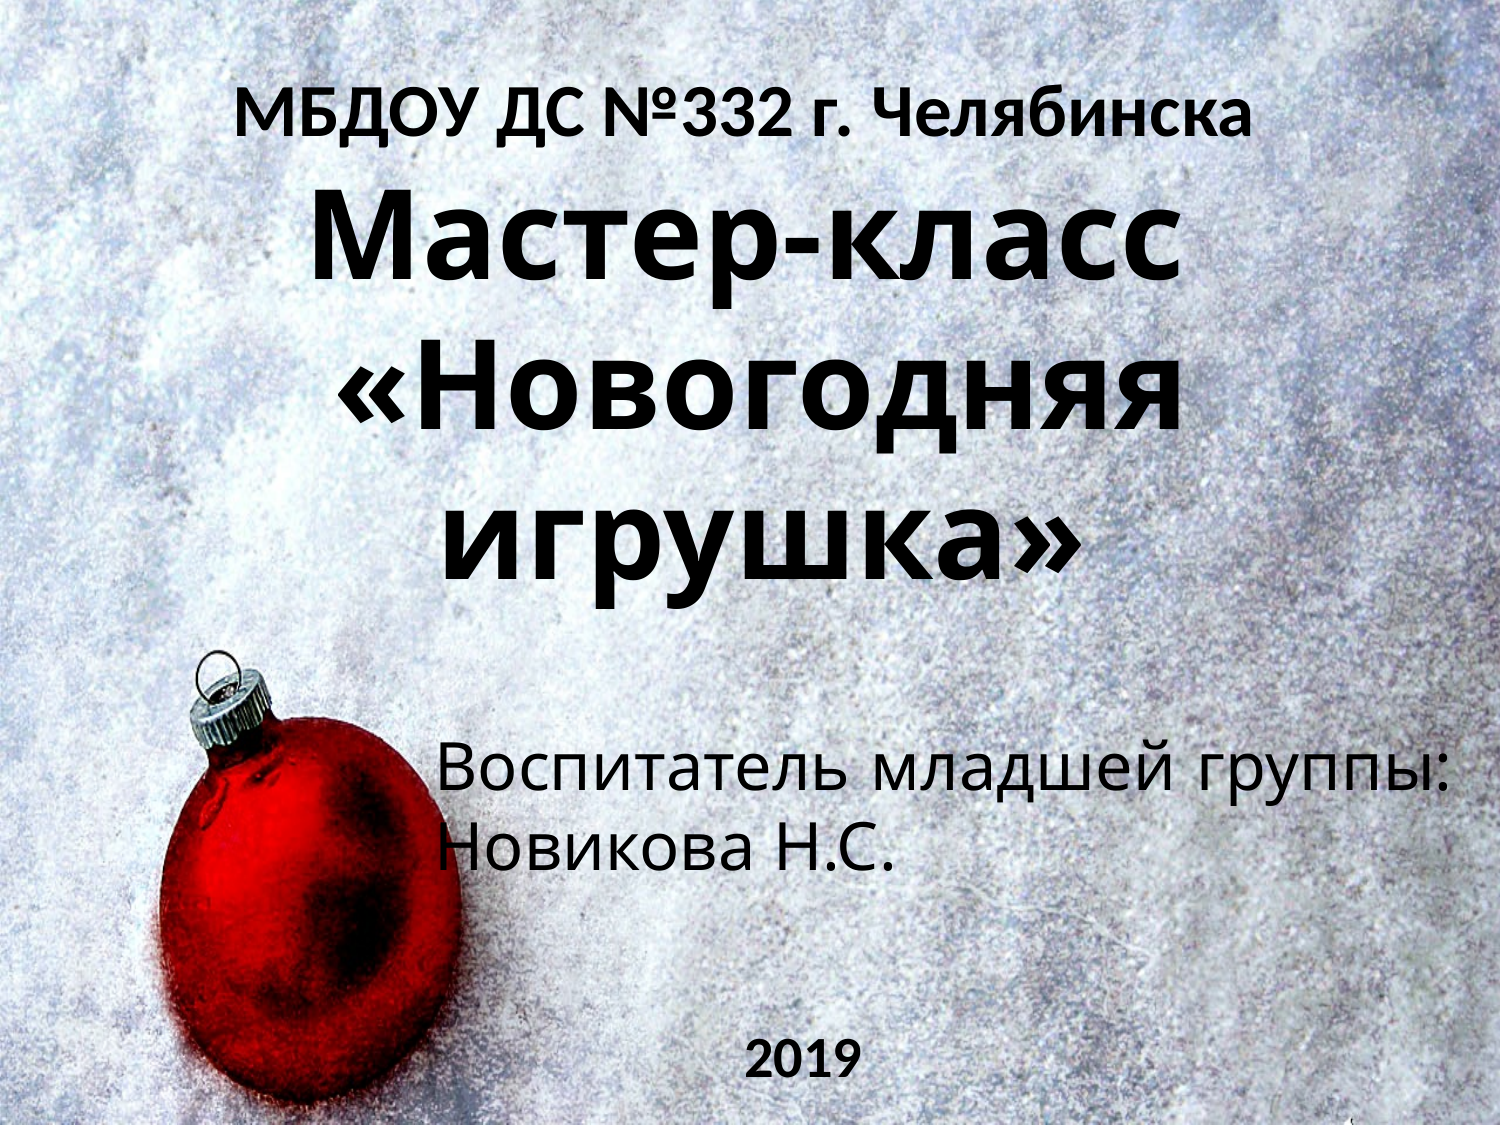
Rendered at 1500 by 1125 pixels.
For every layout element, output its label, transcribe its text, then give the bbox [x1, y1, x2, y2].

text_box МБДОУ ДС №332 г. Челябинска [123, 54, 1365, 160]
subtitle Воспитатель младшей группы: Новикова Н.С. [419, 716, 1470, 953]
picture [0, 0, 1500, 1125]
text_box 2019 [513, 1011, 1093, 1097]
title Мастер-класс «Новогодняя игрушка» [123, 184, 1399, 575]
